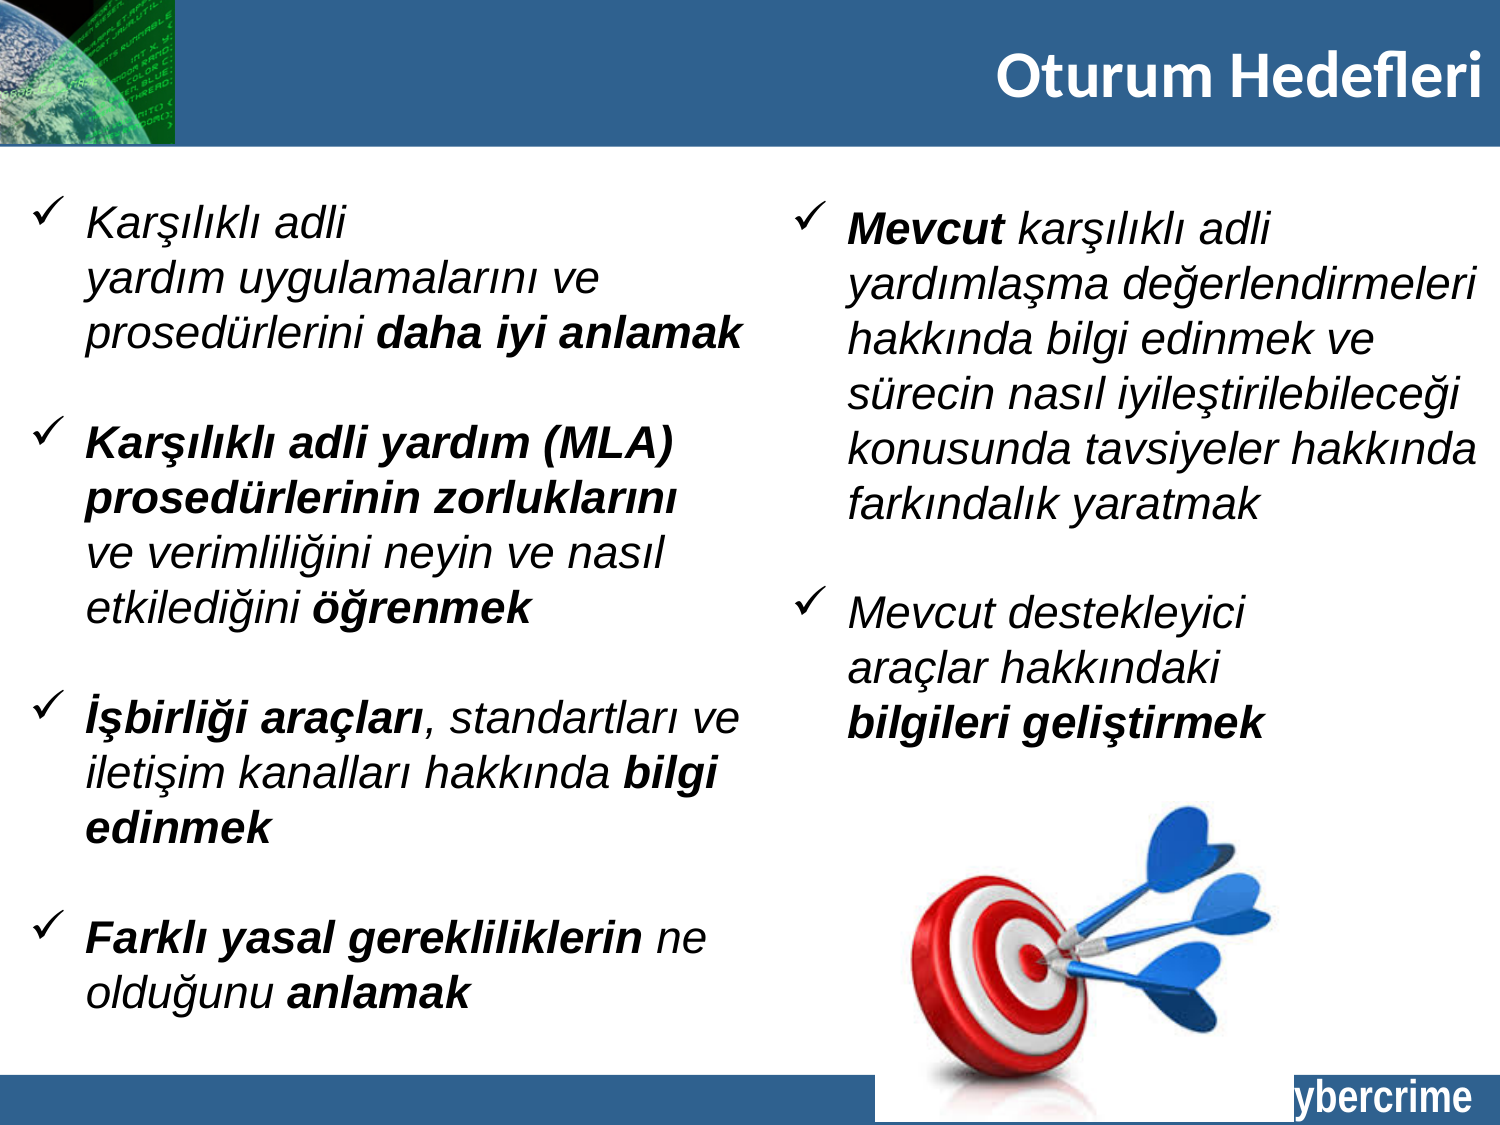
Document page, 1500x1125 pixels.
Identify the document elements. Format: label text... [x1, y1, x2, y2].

text_box Mevcut karşılıklı adli yardımlaşma değerlendirmeleri hakkında bilgi edinmek ve sürecin nasıl iyileştirilebileceği konusunda tavsiyeler hakkında farkındalık yaratmak Mevcut destekleyici araçlar hakkındaki bilgileri geliştirmek [776, 190, 1500, 811]
text_box [0, 1073, 871, 1125]
text_box Karşılıklı adli yardım uygulamalarını ve prosedürlerini daha iyi anlamak Karşılıklı adli yardım (MLA) prosedürlerinin zorluklarını ve verimliliğini neyin ve nasıl etkilediğini öğrenmek İşbirliği araçları, standartları ve iletişim kanalları hakkında bilgi edinmek Farklı yasal gerekliliklerin ne olduğunu anlamak [14, 185, 765, 1025]
picture [0, 0, 175, 144]
text_box www.coe.int/cybercrime [1299, 1059, 1500, 1125]
picture [875, 801, 1295, 1122]
text_box Oturum Hedefleri [177, 0, 1500, 149]
